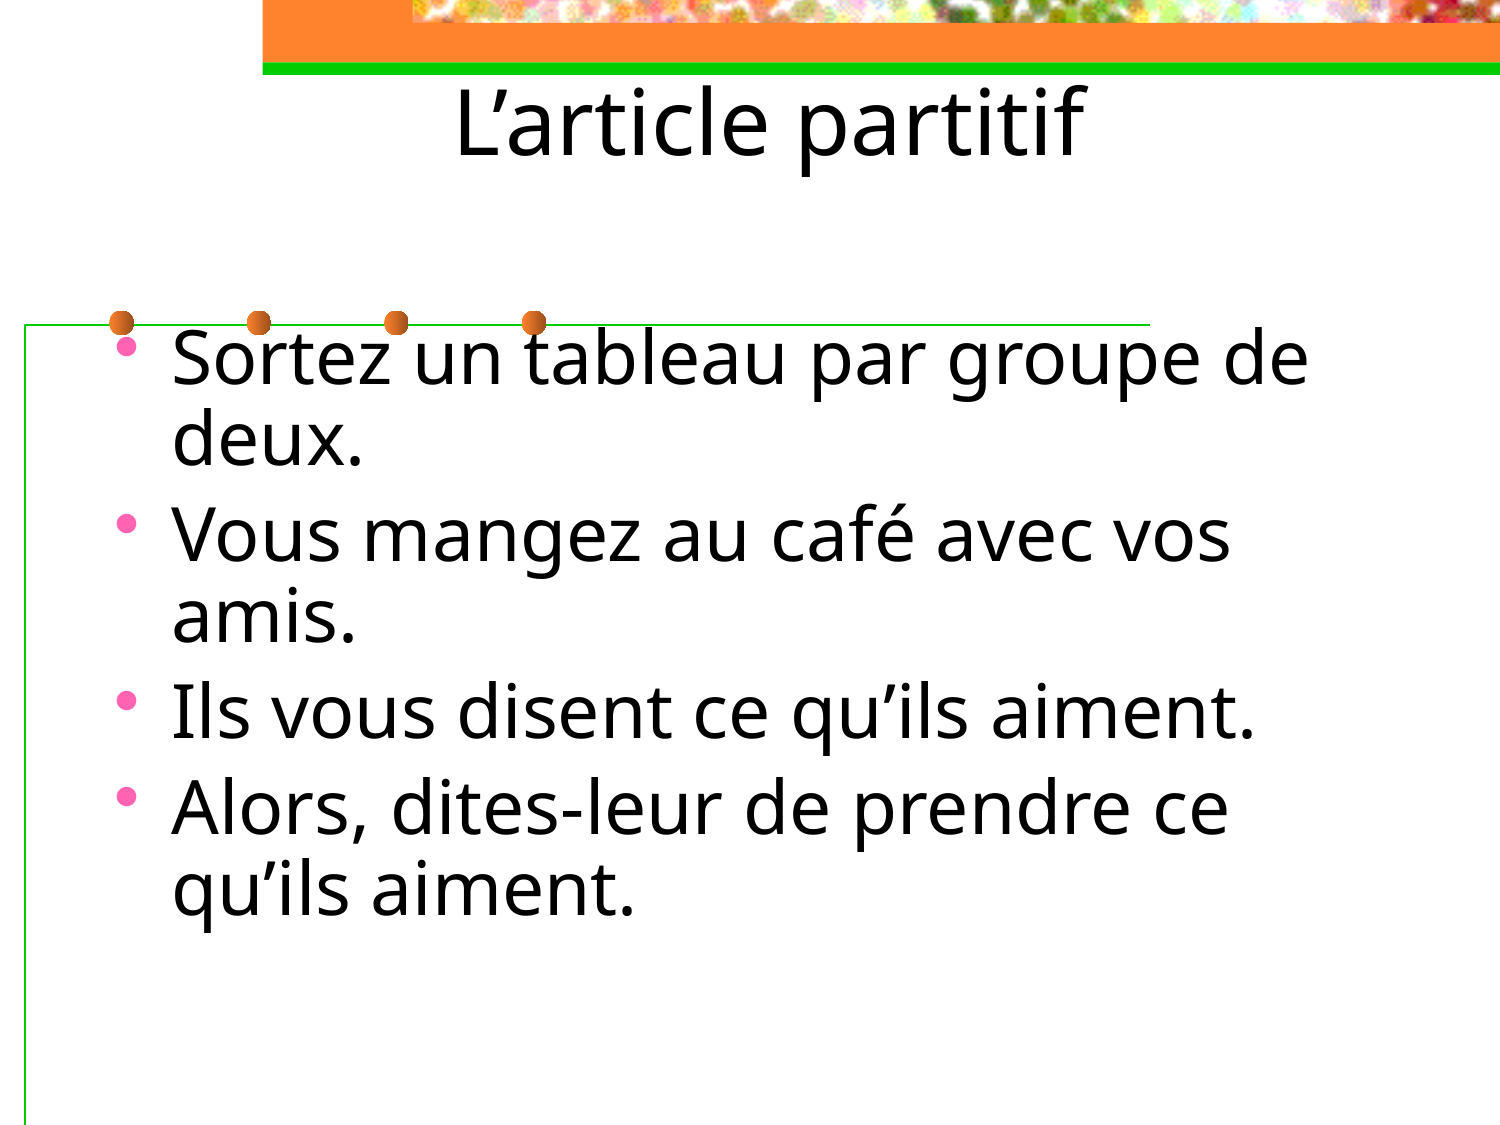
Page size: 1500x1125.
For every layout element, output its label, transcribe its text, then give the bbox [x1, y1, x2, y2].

list Sortez un tableau par groupe de deux. Vous mangez au café avec vos amis. Ils vous disent ce qu’ils aiment. Alors, dites-leur de prendre ce qu’ils aiment. [99, 312, 1425, 1075]
picture [412, 0, 1500, 23]
title L’article partitif [100, 37, 1438, 200]
